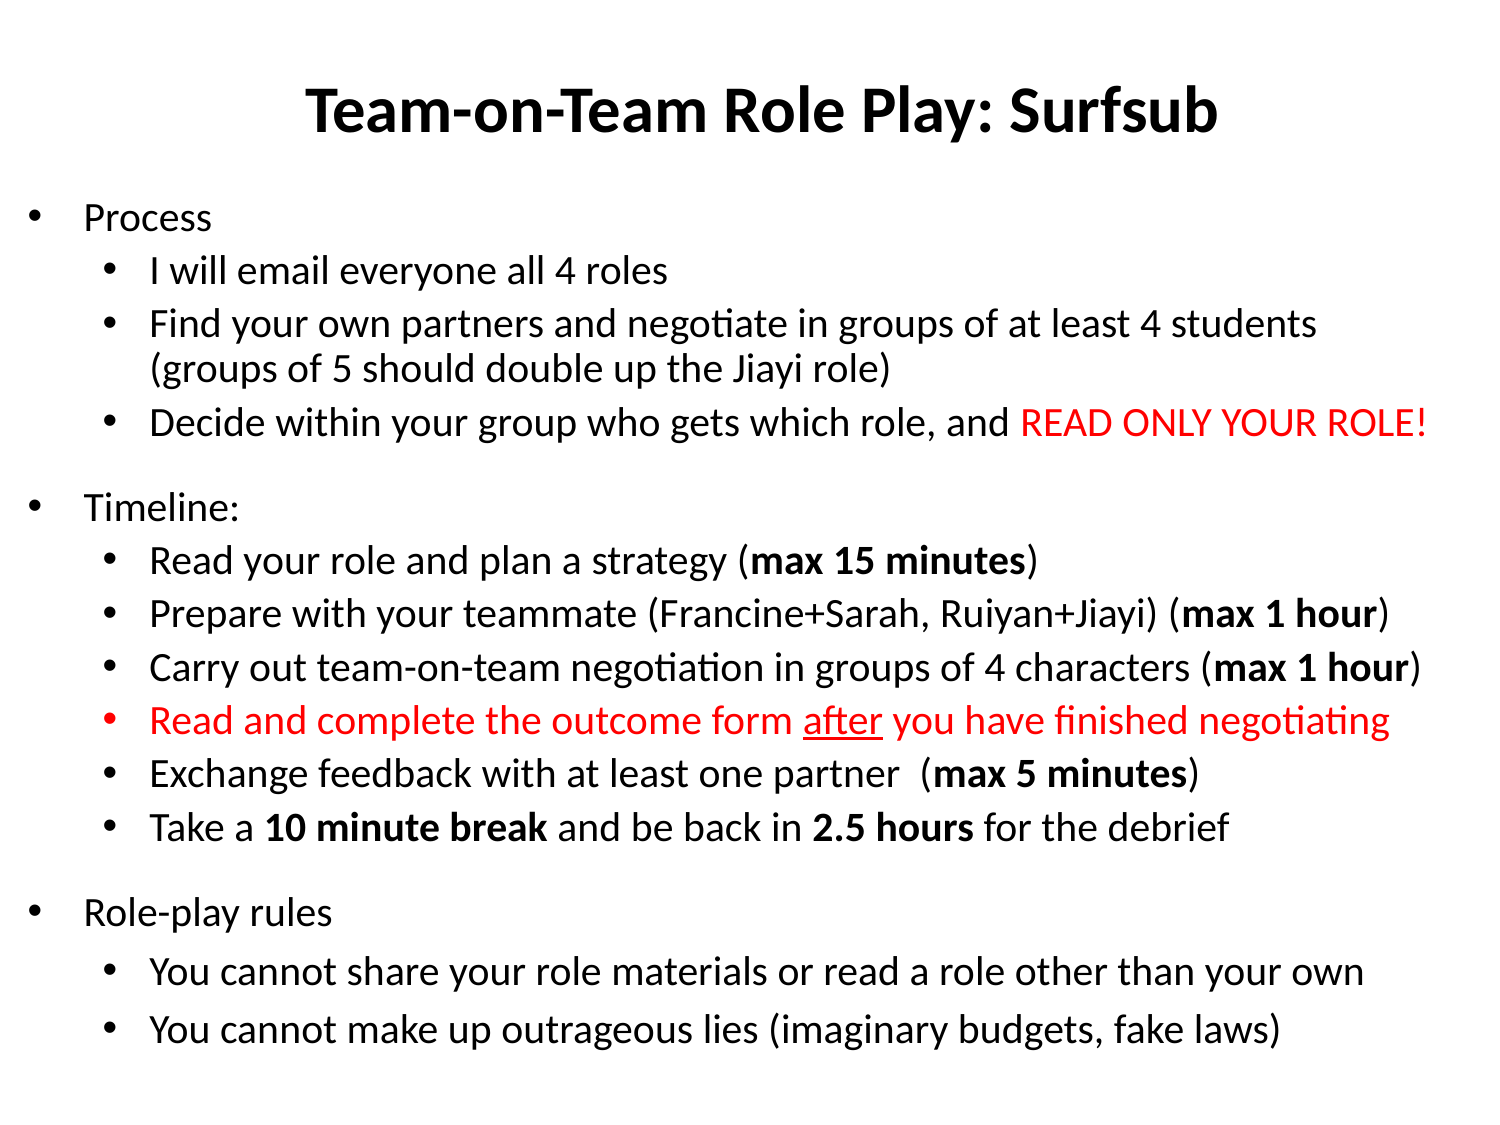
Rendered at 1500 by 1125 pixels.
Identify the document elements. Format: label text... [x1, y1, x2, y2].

list Process I will email everyone all 4 roles Find your own partners and negotiate in groups of at least 4 students (groups of 5 should double up the Jiayi role) Decide within your group who gets which role, and READ ONLY YOUR ROLE! Timeline: Read your role and plan a strategy (max 15 minutes) Prepare with your teammate (Francine+Sarah, Ruiyan+Jiayi) (max 1 hour) Carry out team-on-team negotiation in groups of 4 characters (max 1 hour) Read and complete the outcome form after you have finished negotiating Exchange feedback with at least one partner (max 5 minutes) Take a 10 minute break and be back in 2.5 hours for the debrief Role-play rules You cannot share your role materials or read a role other than your own You cannot make up outrageous lies (imaginary budgets, fake laws) [12, 187, 1463, 975]
text_box Team-on-Team Role Play: Surfsub [87, 12, 1438, 200]
